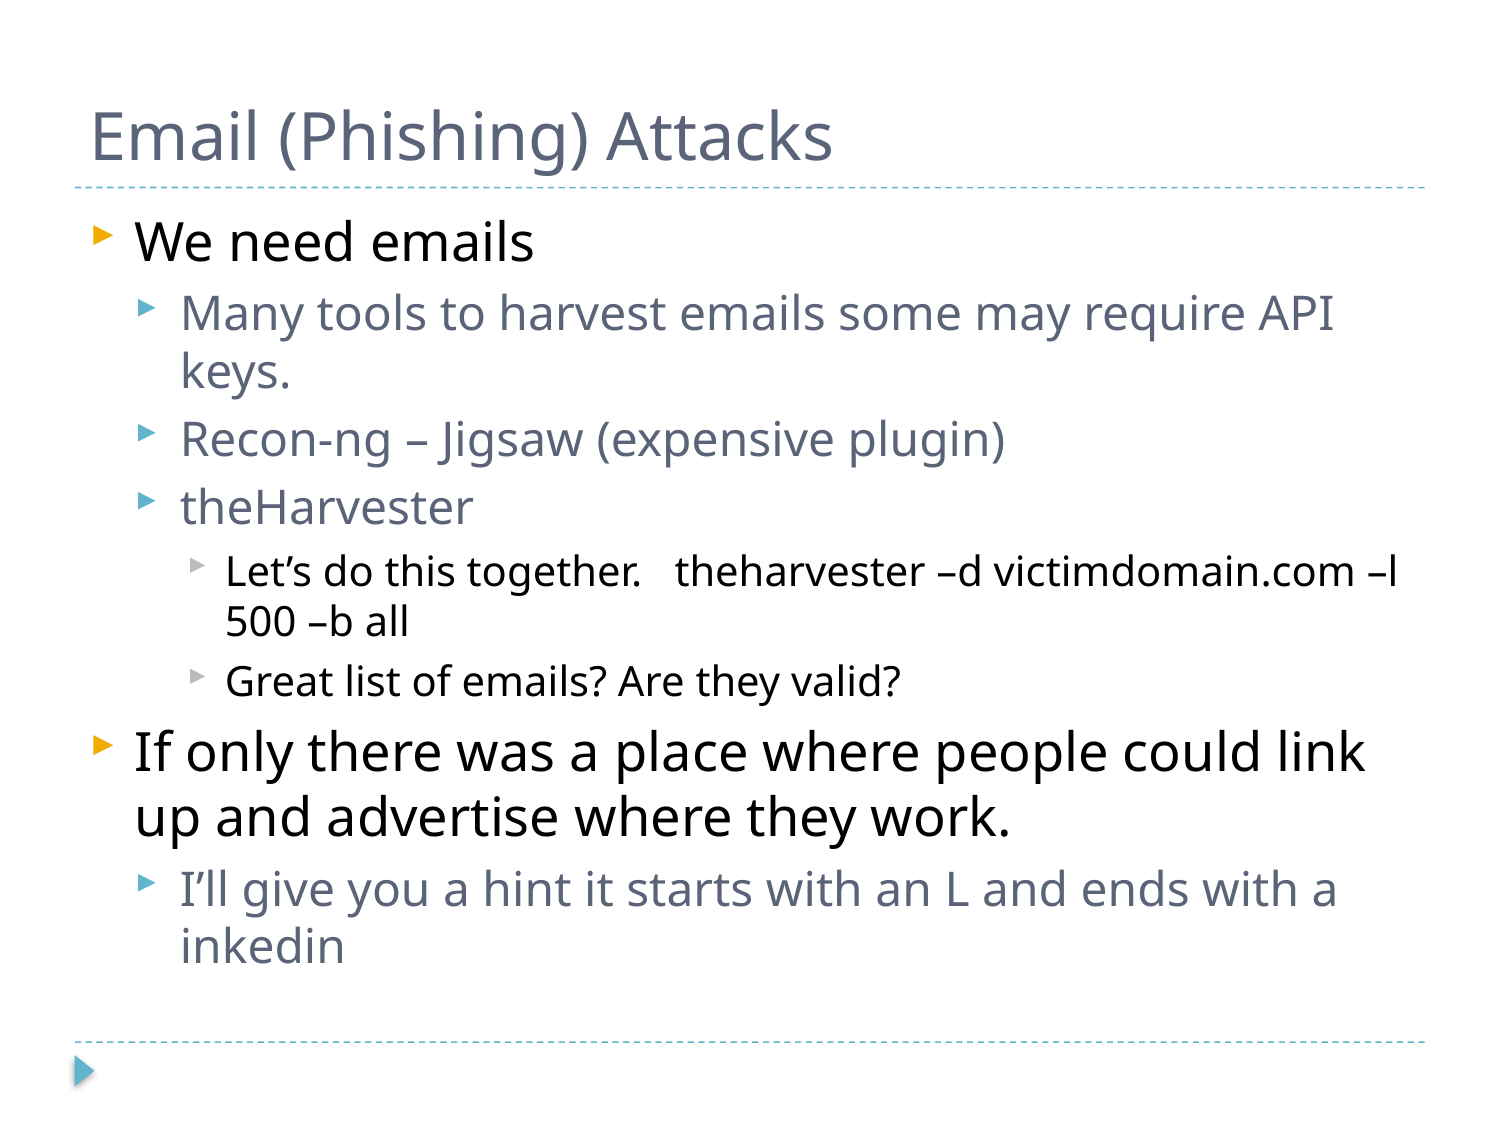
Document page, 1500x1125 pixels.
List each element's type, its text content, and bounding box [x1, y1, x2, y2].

list We need emails Many tools to harvest emails some may require API keys. Recon-ng – Jigsaw (expensive plugin) theHarvester Let’s do this together. theharvester –d victimdomain.com –l 500 –b all Great list of emails? Are they valid? If only there was a place where people could link up and advertise where they work. I’ll give you a hint it starts with an L and ends with a inkedin [75, 200, 1425, 1010]
title Email (Phishing) Attacks [75, 18, 1425, 182]
